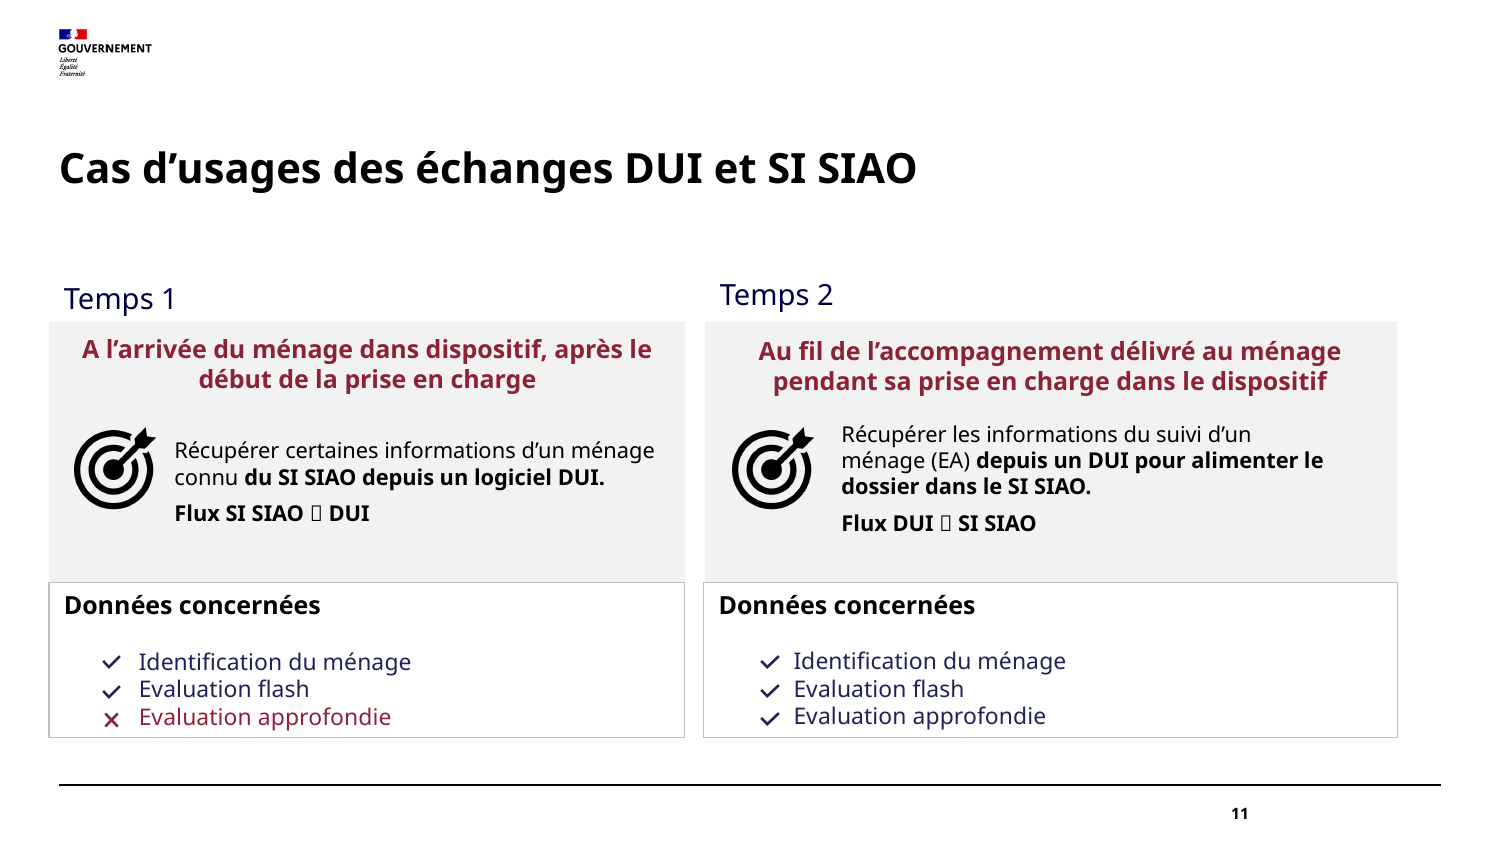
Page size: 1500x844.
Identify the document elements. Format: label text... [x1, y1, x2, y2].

picture [102, 682, 121, 702]
text_box Temps 2 [703, 267, 858, 319]
title Cas d’usages des échanges DUI et SI SIAO [59, 147, 1441, 207]
picture [102, 710, 121, 730]
text_box Temps 1 [47, 272, 202, 323]
picture [760, 681, 780, 702]
slide_number 11 [1027, 784, 1249, 844]
text_box [703, 319, 1399, 580]
text_box A l’arrivée du ménage dans dispositif, après le début de la prise en charge [49, 326, 687, 401]
picture [722, 417, 823, 518]
text_box Données concernées Identification du ménage Evaluation flash Evaluation approfondie [47, 580, 687, 739]
text_box Récupérer les informations du suivi d’un ménage (EA) depuis un DUI pour alimenter le dossier dans le SI SIAO. Flux DUI  SI SIAO [841, 403, 1334, 553]
picture [760, 709, 780, 730]
text_box Au fil de l’accompagnement délivré au ménage pendant sa prise en charge dans le dispositif [703, 327, 1398, 403]
picture [760, 651, 780, 672]
picture [65, 418, 166, 519]
text_box [47, 319, 687, 580]
text_box Données concernées Identification du ménage Evaluation flash Evaluation approfondie [702, 580, 1399, 739]
picture [102, 652, 121, 672]
picture [47, 17, 166, 107]
list Récupérer certaines informations d’un ménage connu du SI SIAO depuis un logiciel DUI. Flux SI SIAO  DUI [174, 449, 667, 550]
